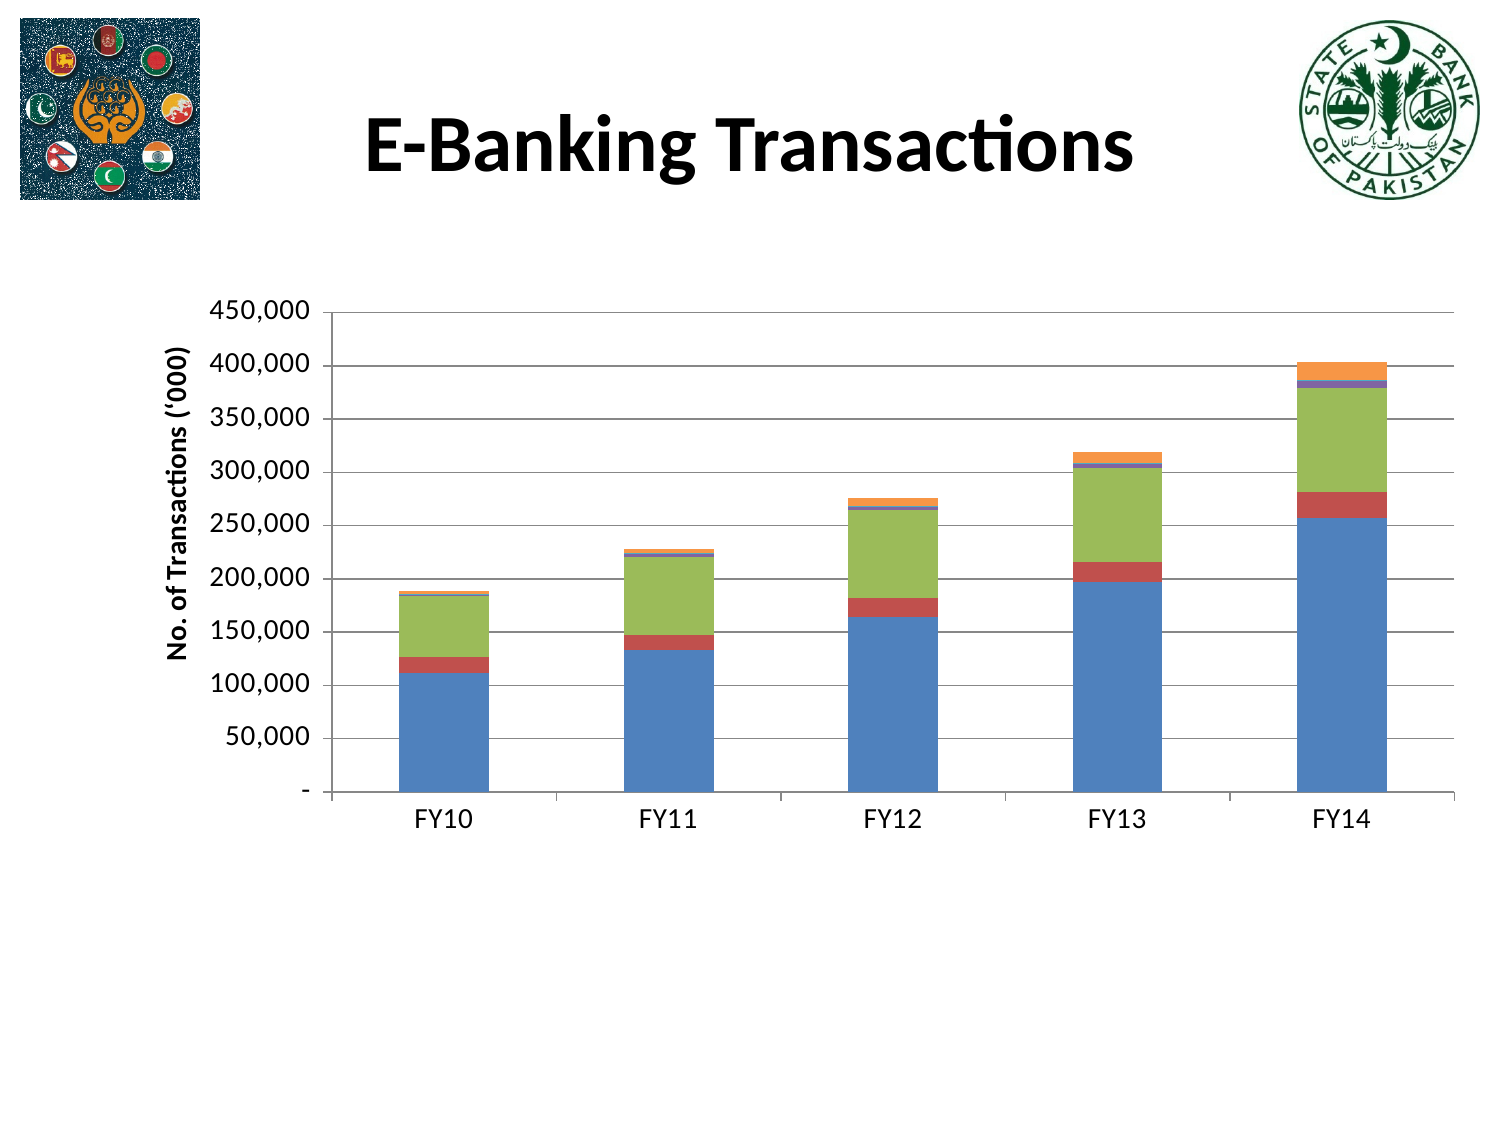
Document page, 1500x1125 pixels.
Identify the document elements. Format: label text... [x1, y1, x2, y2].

picture [46, 193, 61, 201]
picture [141, 131, 176, 177]
picture [19, 34, 146, 201]
title E-Banking Transactions [75, 45, 1425, 216]
picture [141, 44, 176, 82]
picture [83, 172, 89, 184]
picture [19, 87, 24, 107]
picture [85, 196, 104, 201]
picture [32, 197, 43, 201]
picture [160, 84, 195, 130]
chart [24, 217, 1463, 1101]
picture [166, 129, 172, 137]
picture [19, 181, 26, 189]
picture [42, 188, 47, 197]
picture [84, 148, 127, 197]
picture [1299, 19, 1480, 201]
picture [64, 18, 75, 26]
picture [28, 152, 32, 163]
picture [89, 18, 127, 61]
